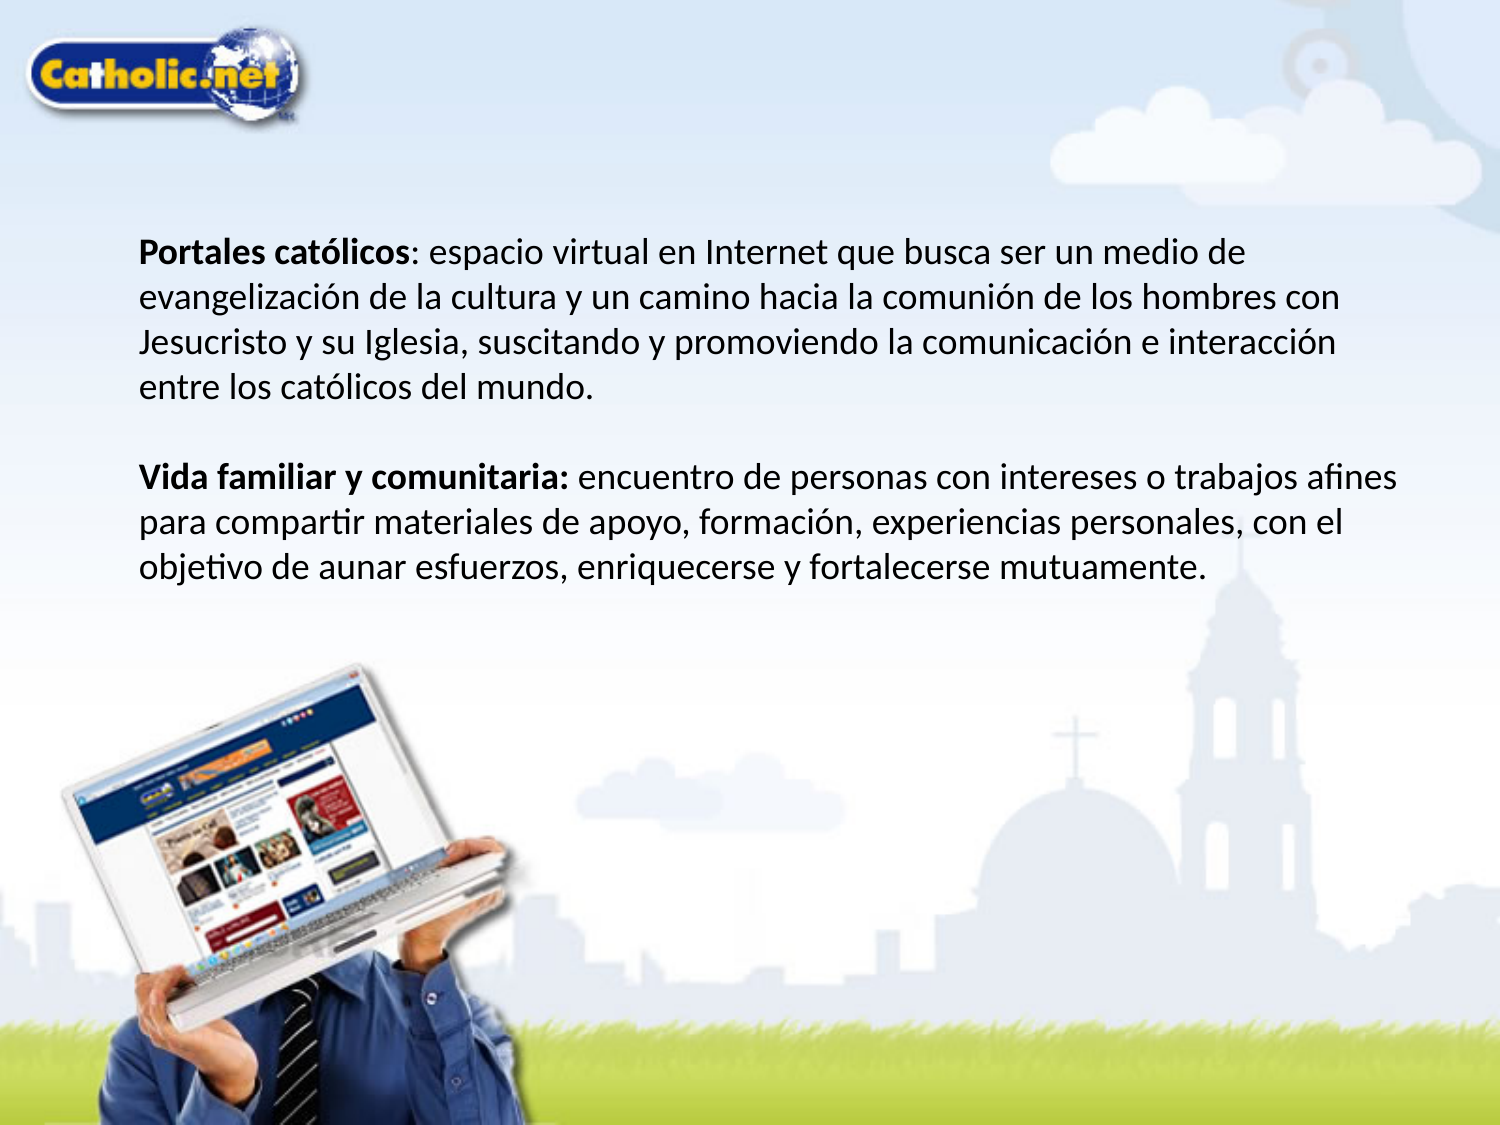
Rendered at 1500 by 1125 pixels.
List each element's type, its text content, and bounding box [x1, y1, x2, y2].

text_box Portales católicos: espacio virtual en Internet que busca ser un medio de evangelización de la cultura y un camino hacia la comunión de los hombres con Jesucristo y su Iglesia, suscitando y promoviendo la comunicación e interacción entre los católicos del mundo. Vida familiar y comunitaria: encuentro de personas con intereses o trabajos afines para compartir materiales de apoyo, formación, experiencias personales, con el objetivo de aunar esfuerzos, enriquecerse y fortalecerse mutuamente. [123, 219, 1424, 640]
picture [0, 0, 1500, 1125]
